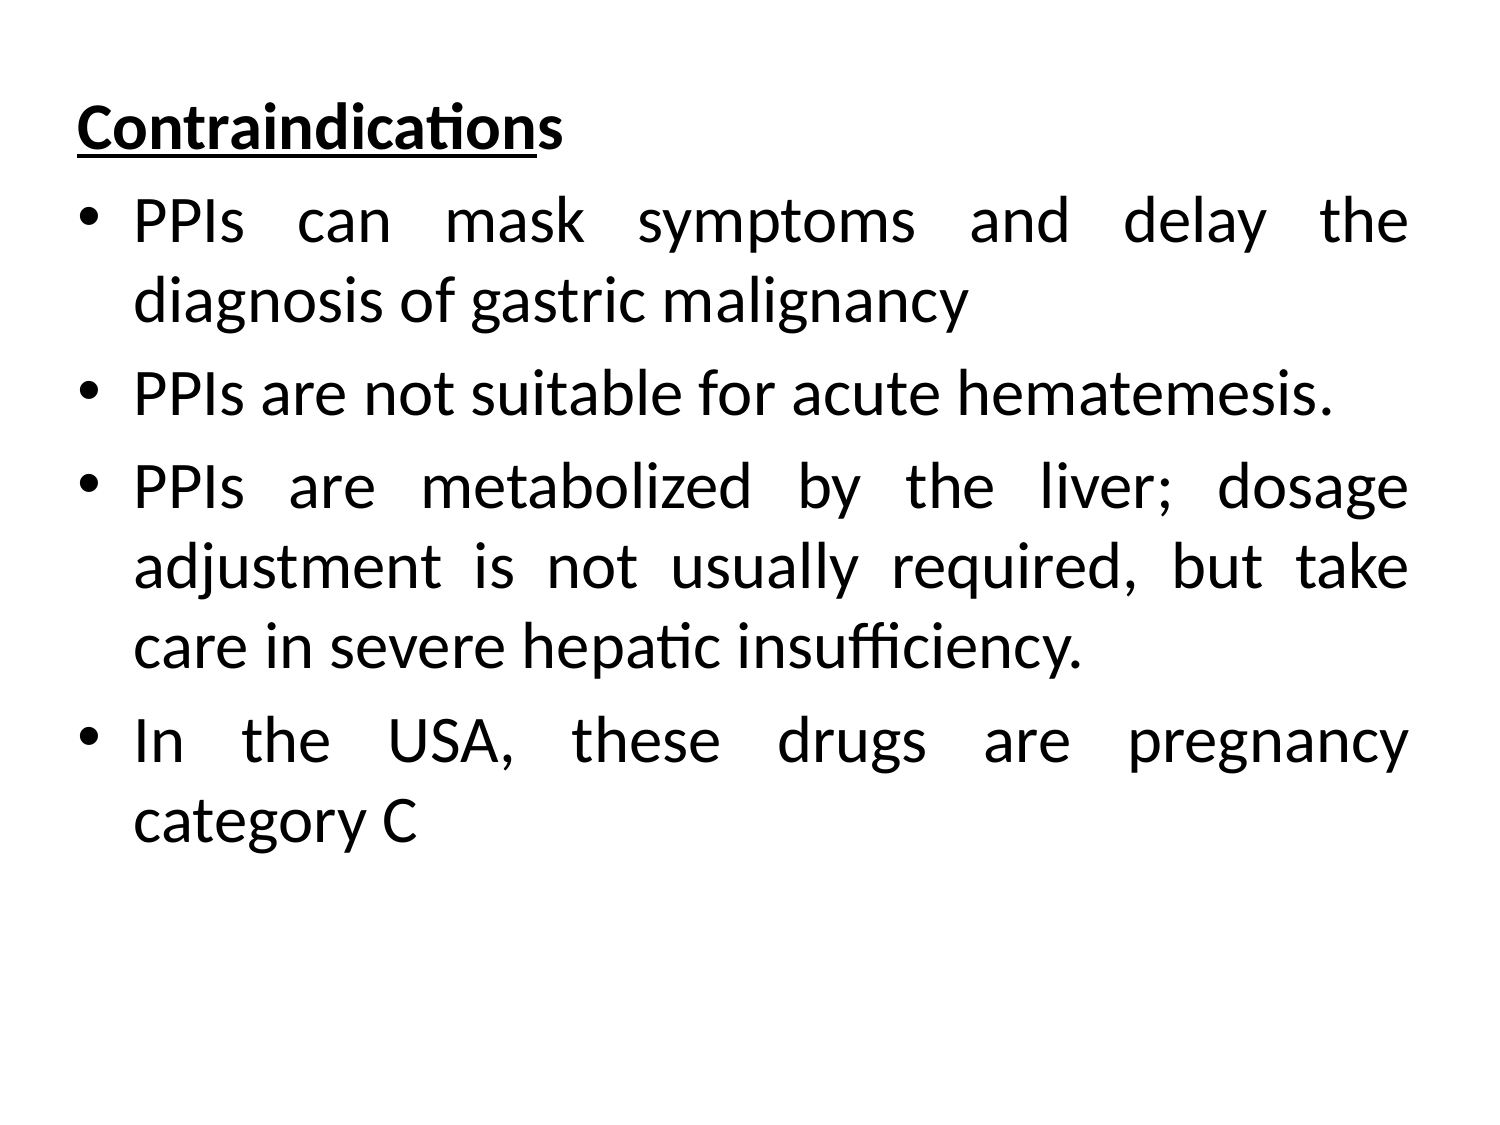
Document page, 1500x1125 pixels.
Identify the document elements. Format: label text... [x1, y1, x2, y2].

list Contraindications PPIs can mask symptoms and delay the diagnosis of gastric malignancy PPIs are not suitable for acute hematemesis. PPIs are metabolized by the liver; dosage adjustment is not usually required, but take care in severe hepatic insufficiency. In the USA, these drugs are pregnancy category C [62, 75, 1425, 1088]
